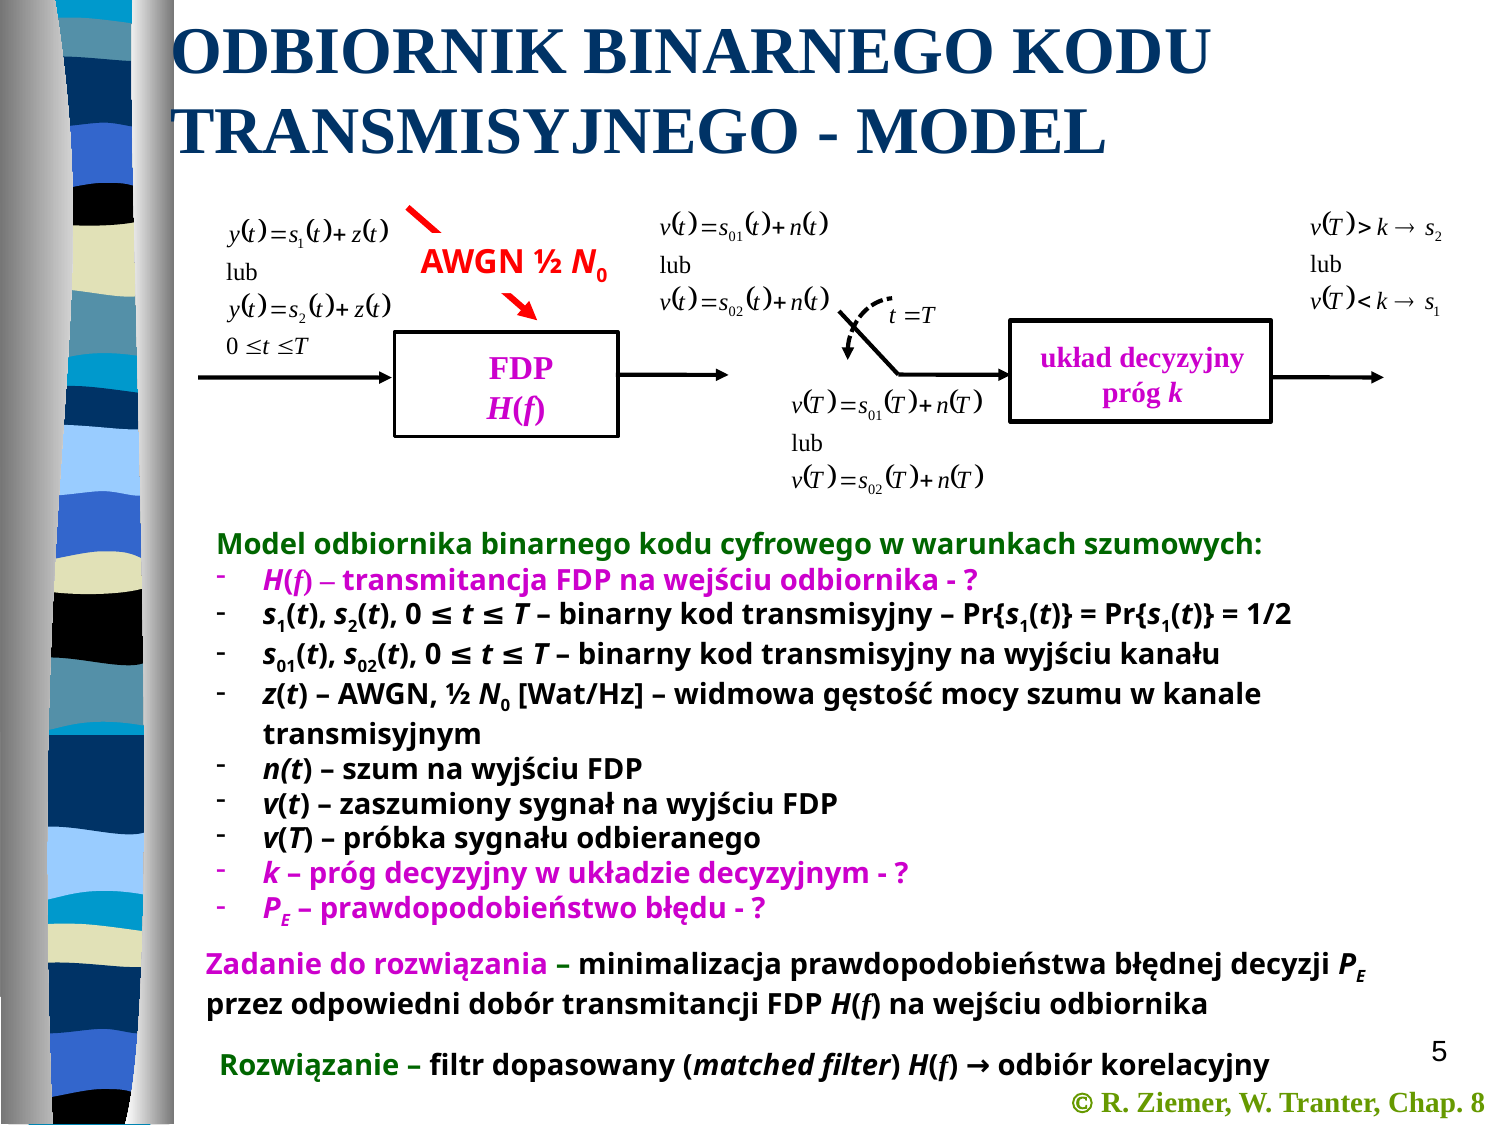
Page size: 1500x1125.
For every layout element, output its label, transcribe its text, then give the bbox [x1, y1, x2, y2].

text_box  R. Ziemer, W. Tranter, Chap. 8 [1055, 1076, 1500, 1125]
text_box ODBIORNIK BINARNEGO KODU TRANSMISYJNEGO - MODEL [155, 0, 1463, 175]
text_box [407, 207, 538, 321]
text_box Model odbiornika binarnego kodu cyfrowego w warunkach szumowych: H(f) – transmitancja FDP na wejściu odbiornika - ? s1(t), s2(t), 0 ≤ t ≤ T – binarny kod transmisyjny – Pr{s1(t)} = Pr{s1(t)} = 1/2 s01(t), s02(t), 0 ≤ t ≤ T – binarny kod transmisyjny na wyjściu kanału z(t) – AWGN, ½ N0 [Wat/Hz] – widmowa gęstość mocy szumu w kanale transmisyjnym n(t) – szum na wyjściu FDP v(t) – zaszumiony sygnał na wyjściu FDP v(T) – próbka sygnału odbieranego k – próg decyzyjny w układzie decyzyjnym - ? PE – prawdopodobieństwo błędu - ? [201, 518, 1482, 937]
text_box Zadanie do rozwiązania – minimalizacja prawdopodobieństwa błędnej decyzji PE przez odpowiedni dobór transmitancji FDP H(f) na wejściu odbiornika [191, 938, 1381, 1028]
slide_number 5 [1149, 1024, 1463, 1076]
text_box Rozwiązanie – filtr dopasowany (matched filter) H(f) → odbiór korelacyjny [204, 1039, 1286, 1089]
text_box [197, 210, 1448, 502]
